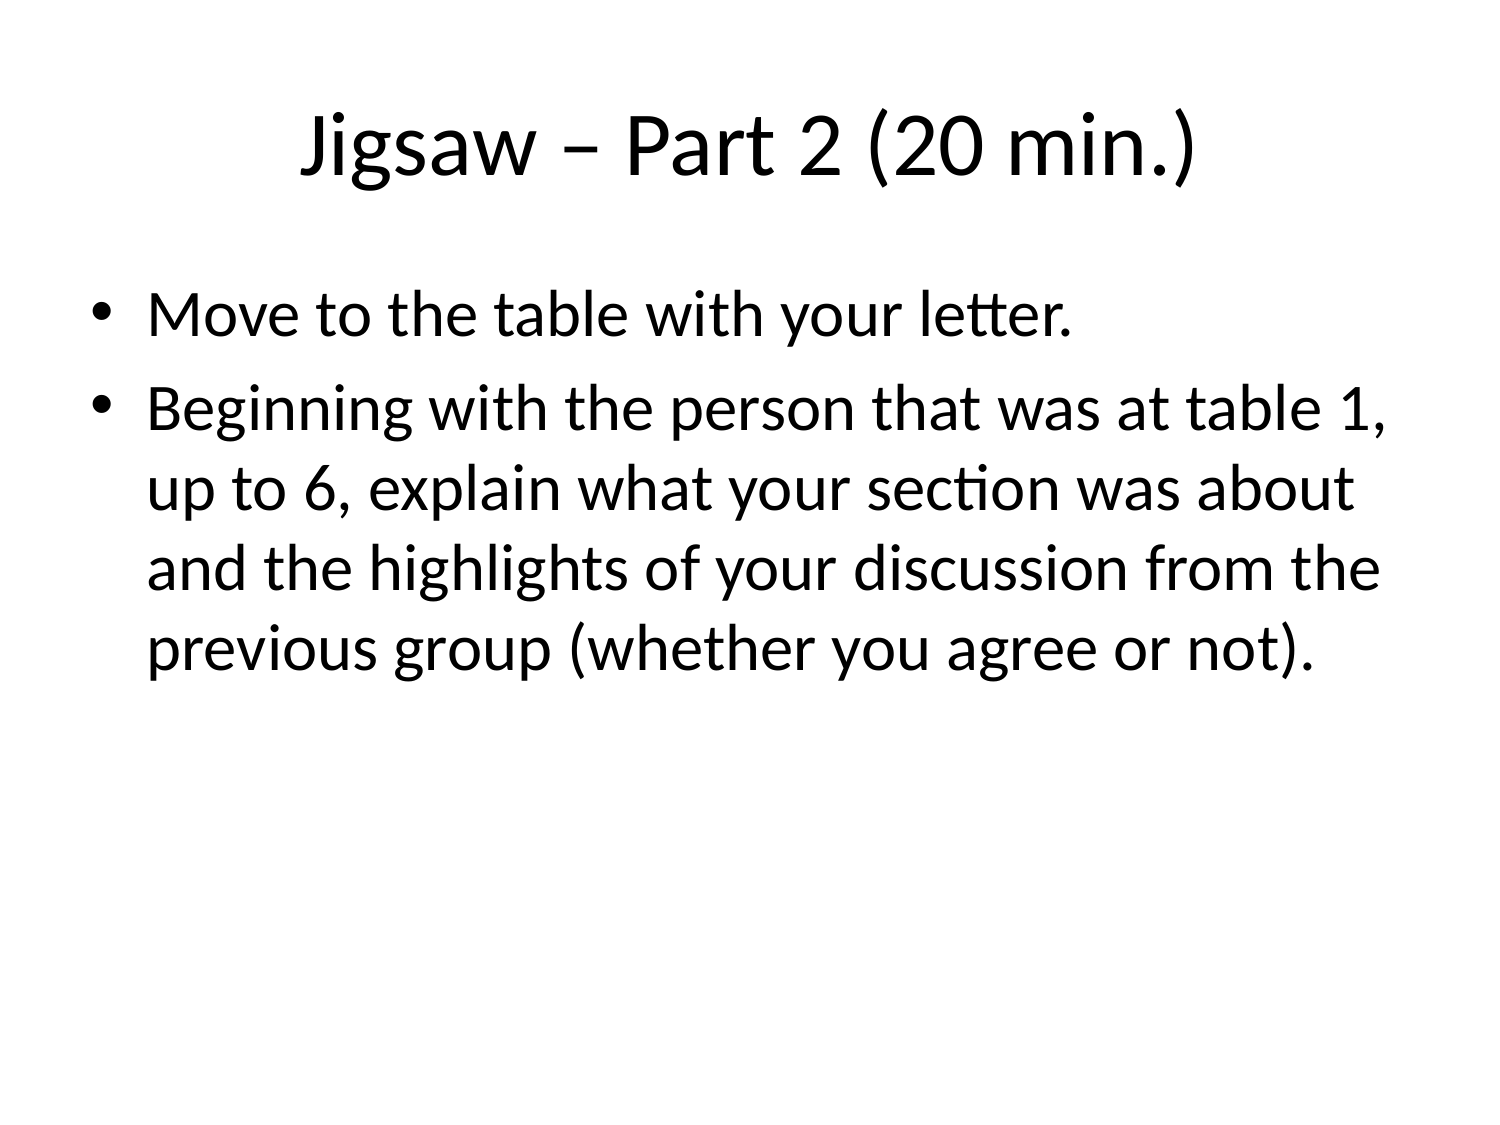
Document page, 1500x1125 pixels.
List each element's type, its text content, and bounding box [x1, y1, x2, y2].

title Jigsaw – Part 2 (20 min.) [75, 45, 1425, 233]
list Move to the table with your letter. Beginning with the person that was at table 1, up to 6, explain what your section was about and the highlights of your discussion from the previous group (whether you agree or not). [75, 262, 1425, 1005]
